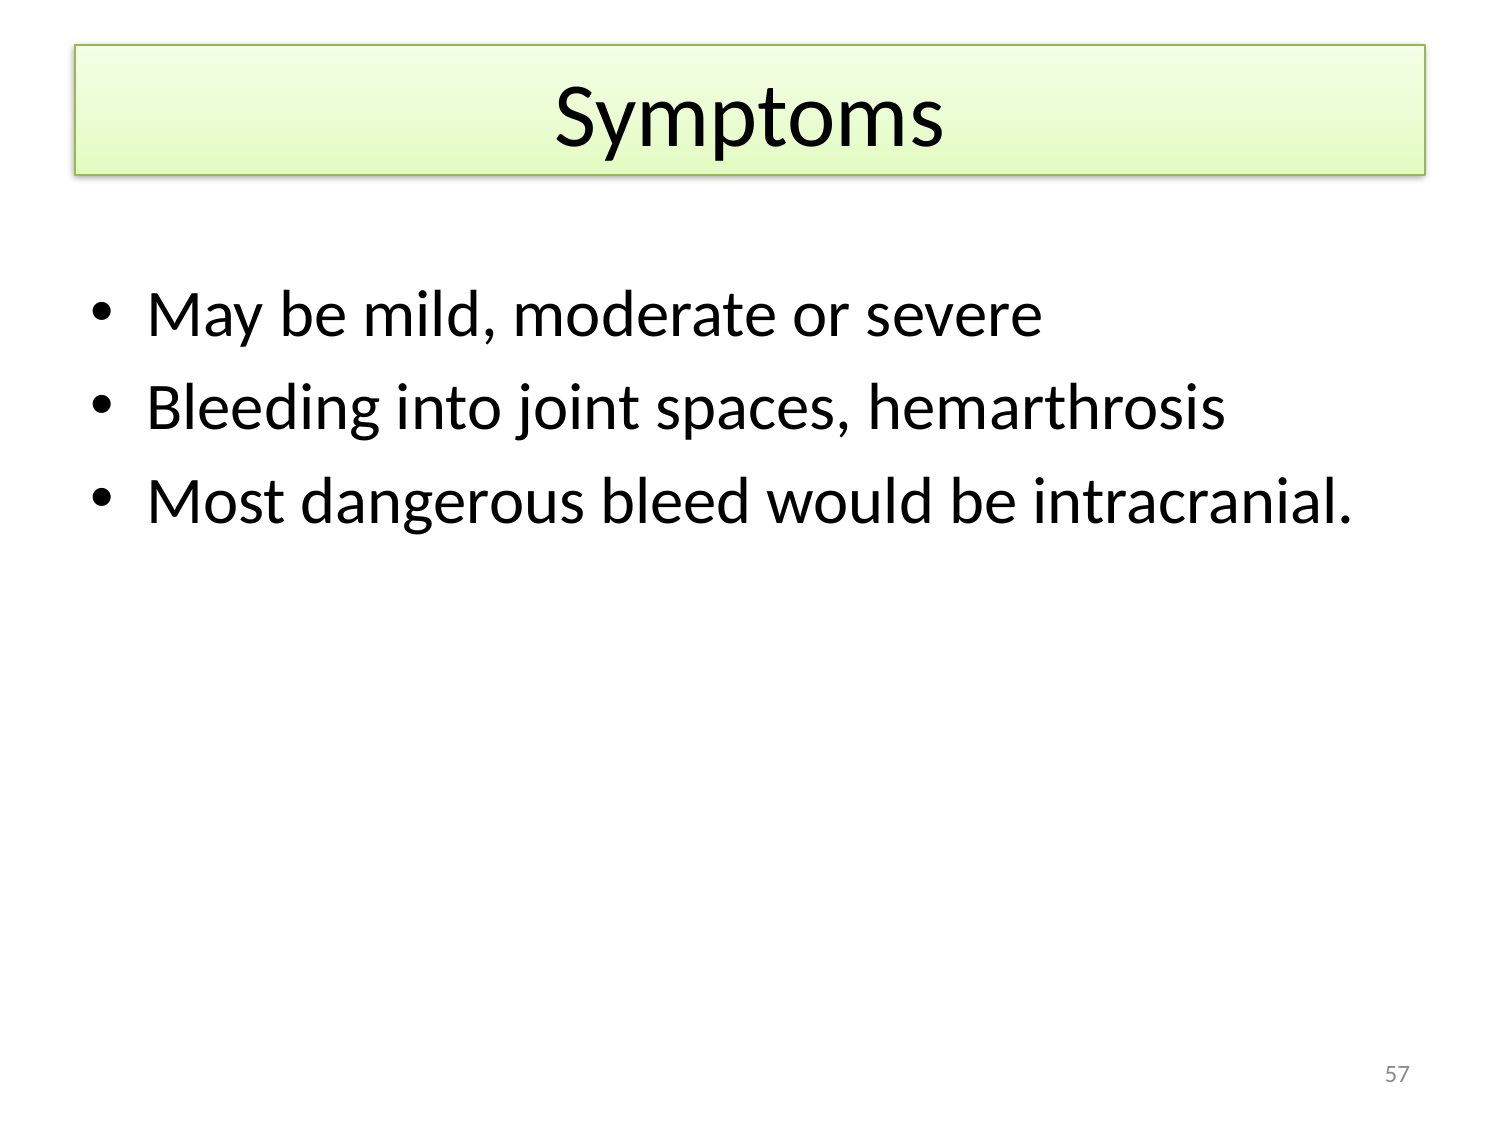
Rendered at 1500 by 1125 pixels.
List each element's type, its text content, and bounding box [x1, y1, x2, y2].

title Symptoms [74, 44, 1426, 176]
slide_number 57 [1074, 1042, 1425, 1103]
list May be mild, moderate or severe Bleeding into joint spaces, hemarthrosis Most dangerous bleed would be intracranial. [75, 262, 1425, 1005]
